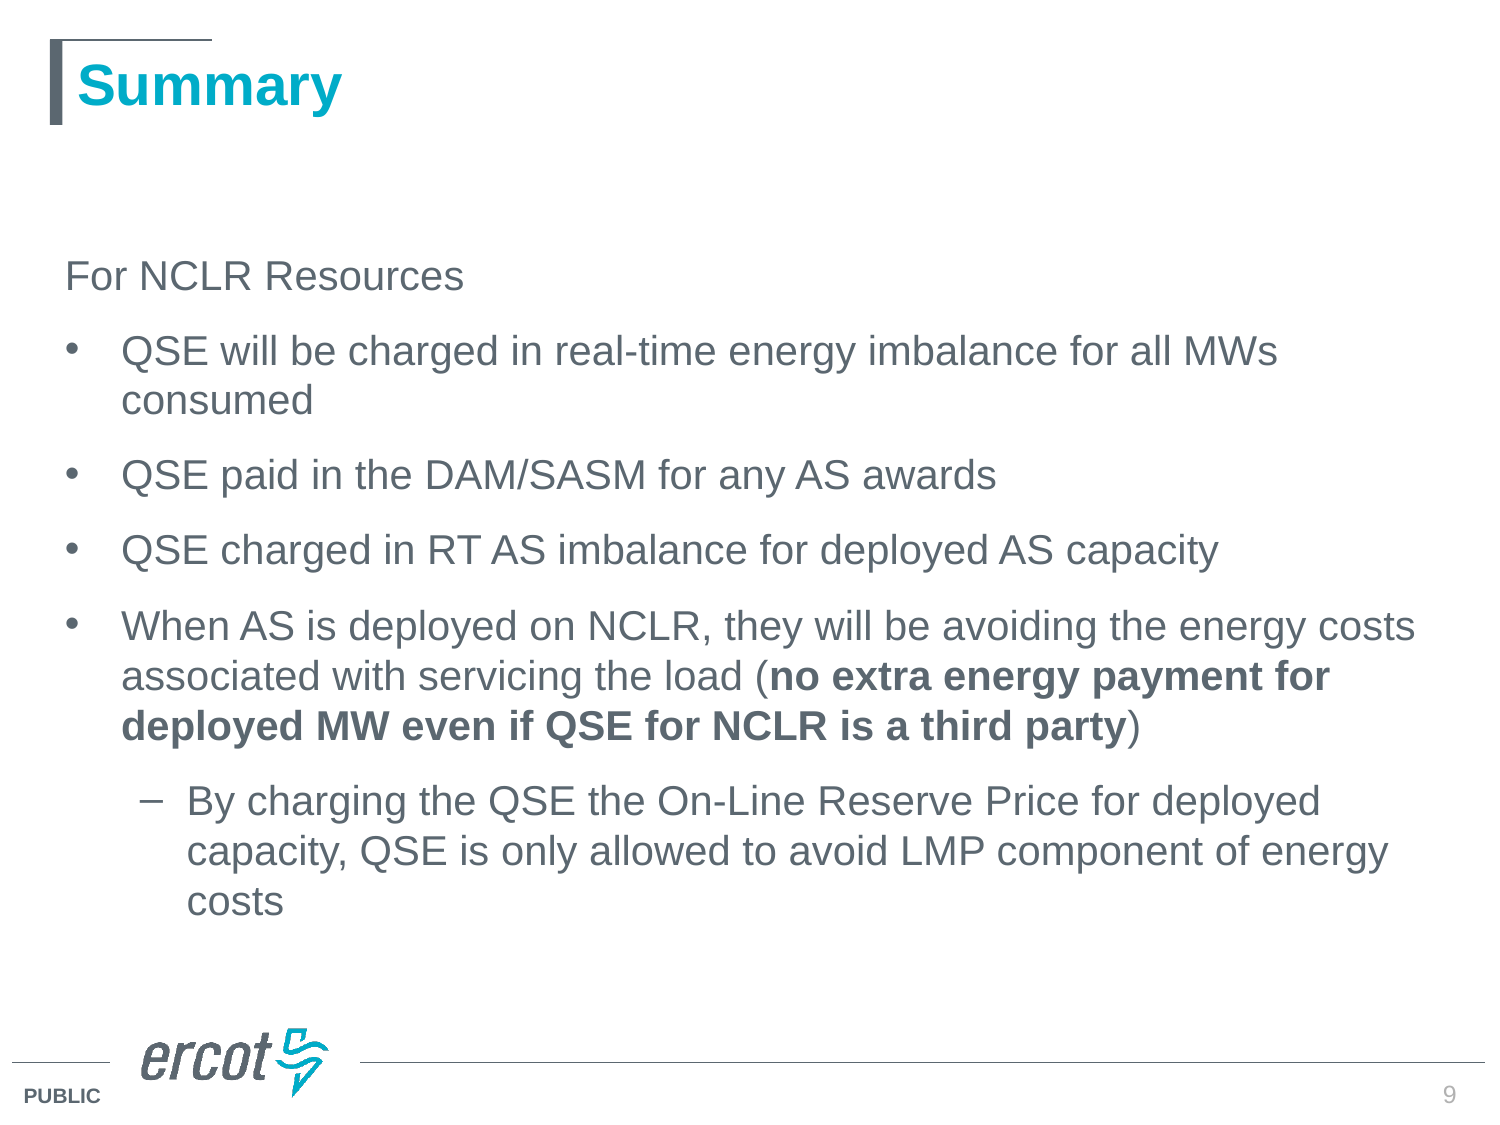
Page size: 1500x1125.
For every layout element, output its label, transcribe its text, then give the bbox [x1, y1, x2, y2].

title Summary [62, 39, 1450, 228]
list For NCLR Resources QSE will be charged in real-time energy imbalance for all MWs consumed QSE paid in the DAM/SASM for any AS awards QSE charged in RT AS imbalance for deployed AS capacity When AS is deployed on NCLR, they will be avoiding the energy costs associated with servicing the load (no extra energy payment for deployed MW even if QSE for NCLR is a third party) By charging the QSE the On-Line Reserve Price for deployed capacity, QSE is only allowed to avoid LMP component of energy costs [50, 240, 1450, 950]
picture [137, 1024, 332, 1100]
slide_number 9 [1412, 1076, 1488, 1112]
